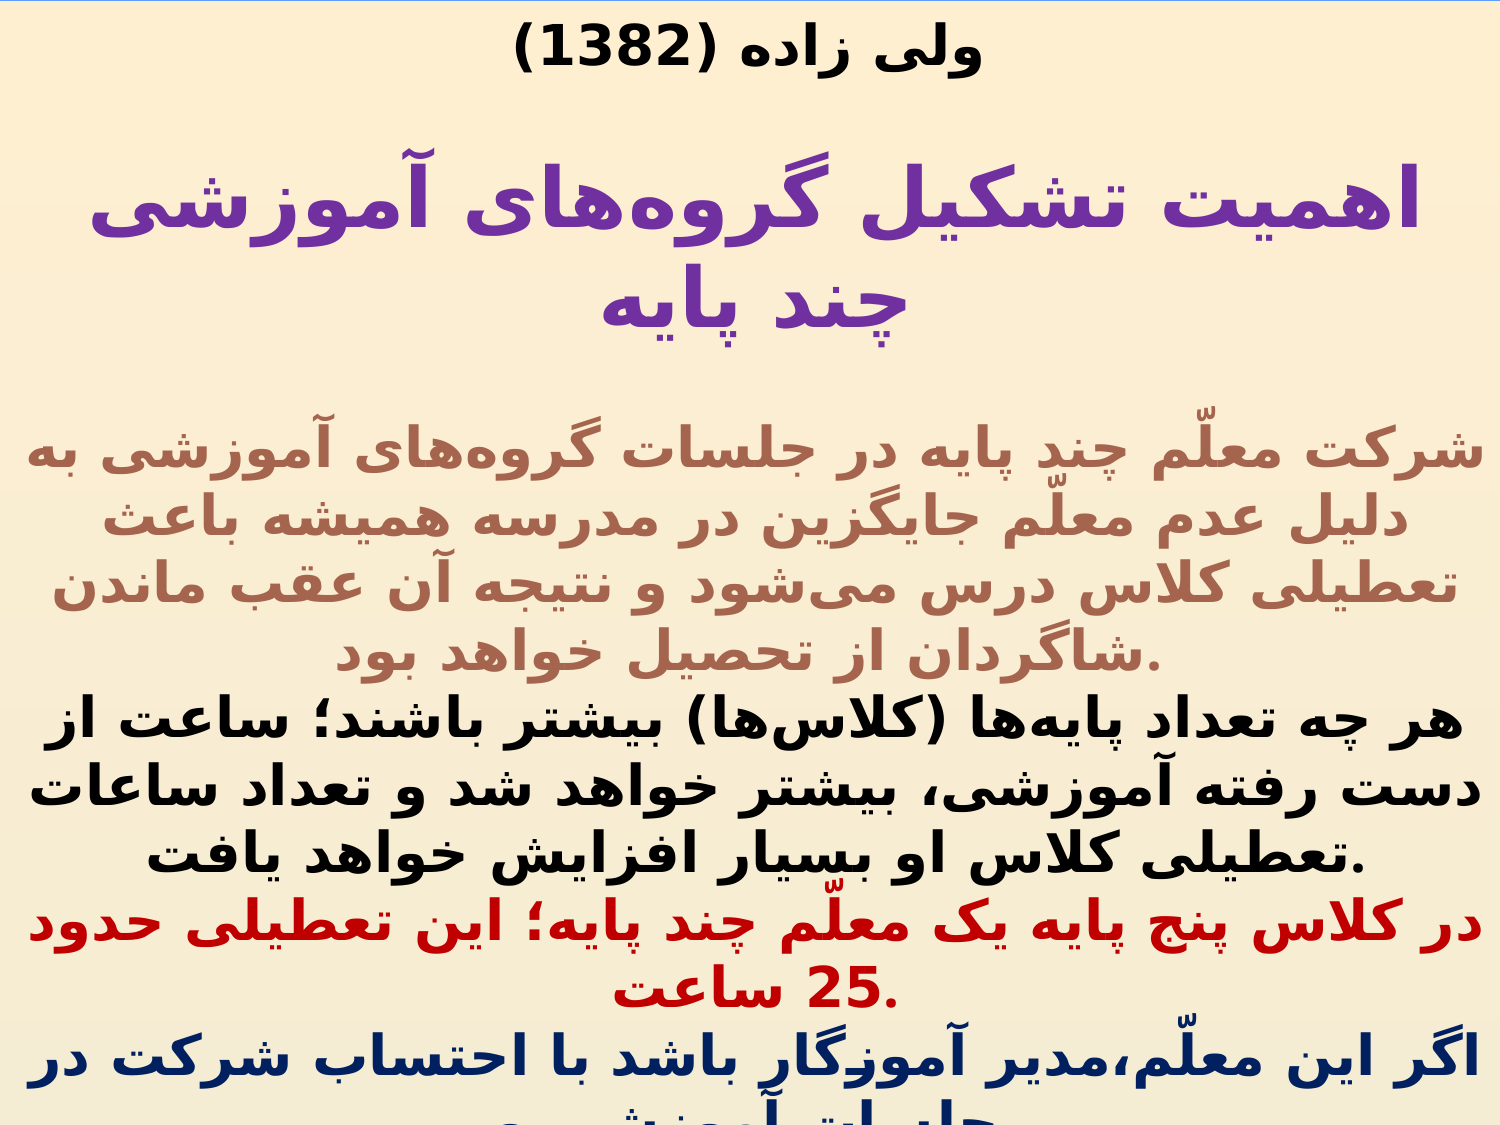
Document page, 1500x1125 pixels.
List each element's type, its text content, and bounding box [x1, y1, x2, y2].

text_box ولی زاده (1382) اهمیت تشکیل گروه‌های آموزشی چند پایه شرکت معلّم چند پایه در جلسات گروه‌های آموزشی به دلیل عدم معلّم جایگزین در مدرسه همیشه باعث تعطیلی کلاس درس می‌شود و نتیجه آن عقب ماندن شاگردان از تحصیل خواهد بود. هر چه تعداد پایه‌ها (کلاس‌ها) بیشتر باشند؛ ساعت از دست رفته آموزشی، بیشتر خواهد شد و تعداد ساعات تعطیلی کلاس او بسیار افزایش خواهد یافت. در کلاس پنج پایه یک معلّم چند پایه؛ این تعطیلی حدود 25 ساعت. اگر این معلّم،مدیر آموزگار باشد با احتساب شرکت در جلسات آموزشی و مدیران به حدود 150 ساعت خواهد رسید. پژوهشگر ضمن تأکید بر اهمّیّت جلسات آموزشی و حضور فعال معلّم در آن‌ها پیشنهاد می‌کند برای جلوگیری از اتلاف وقت و تعطیلی کلاس‌های درس، گروه‌های آموزشی چند پایه در کنار سایر گروه‌های آموزشی تشکیل گردد. [0, 1, 1500, 1125]
